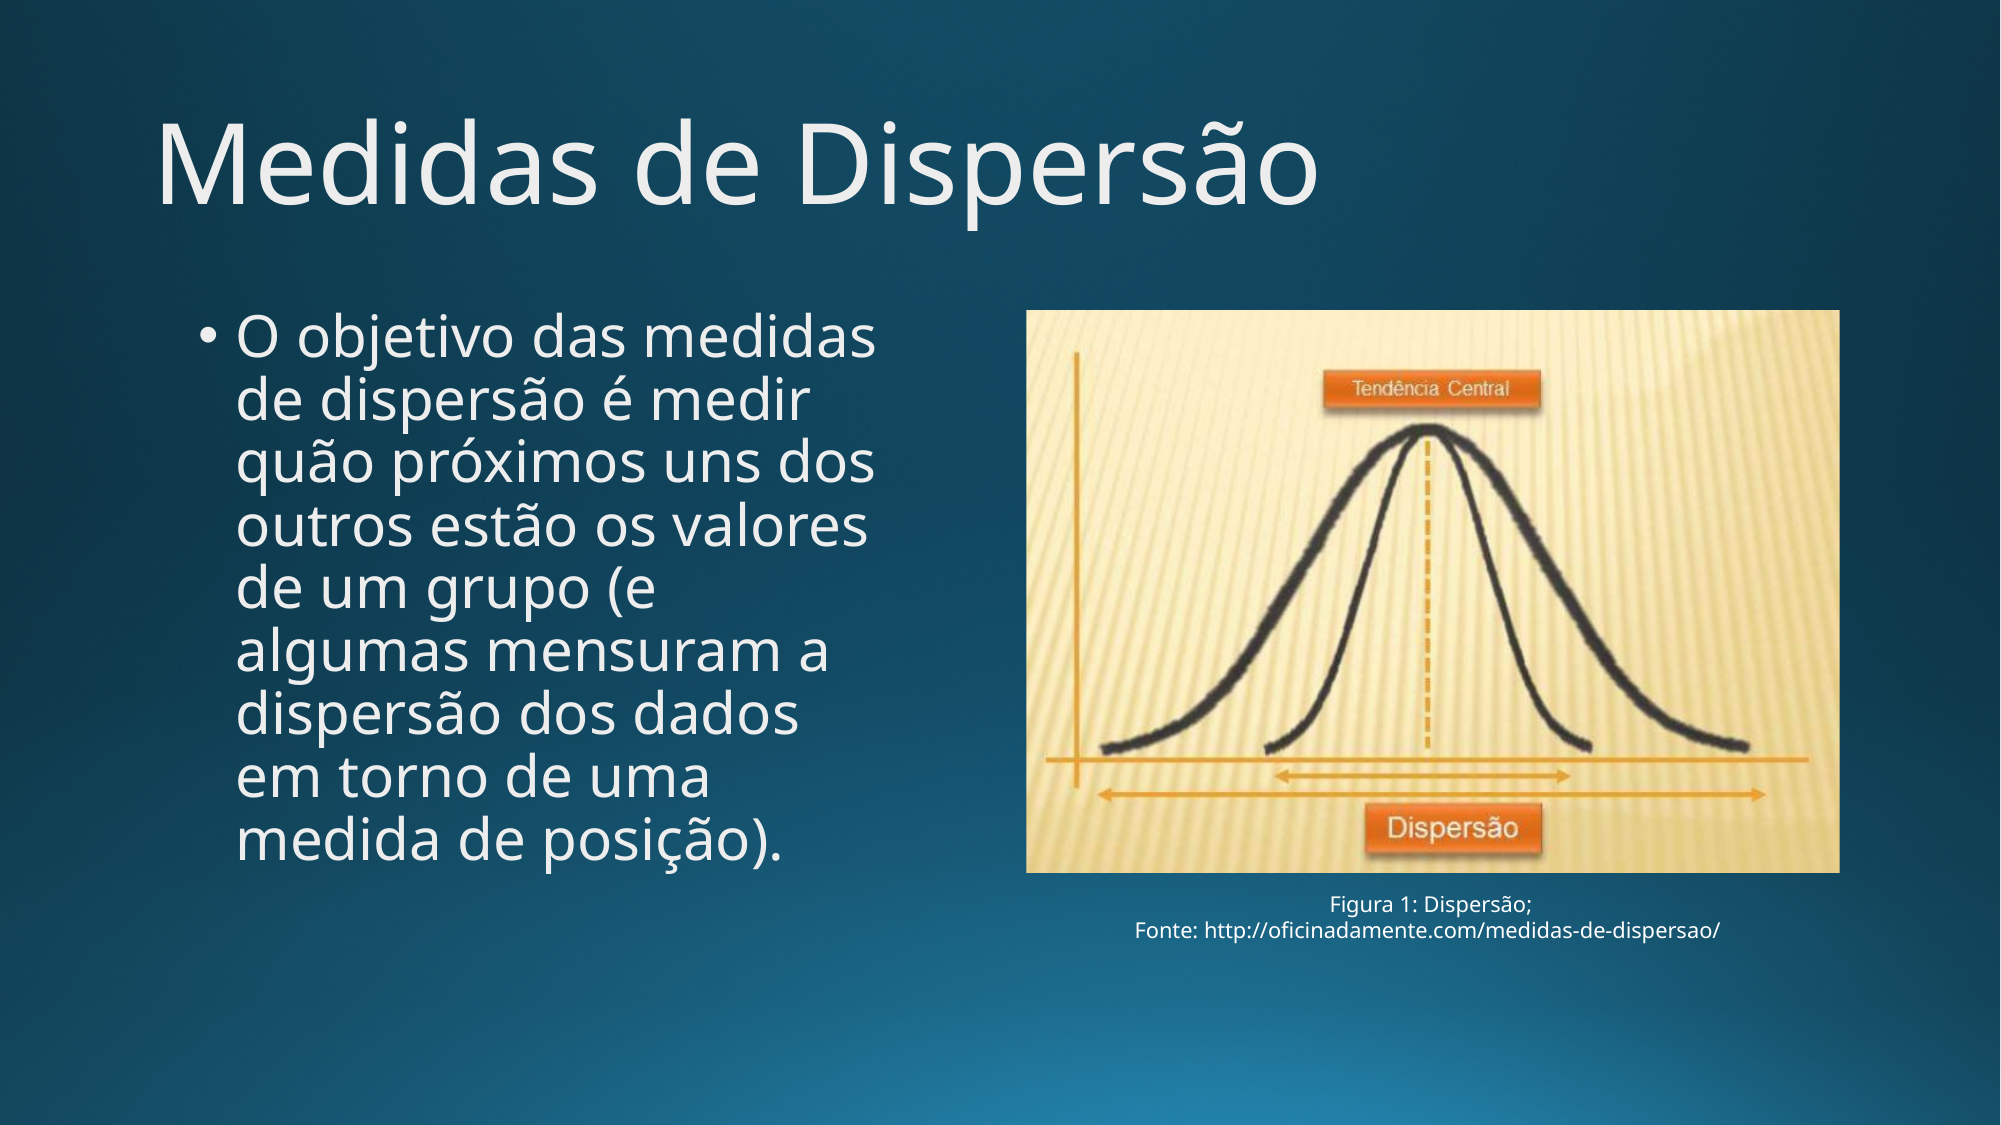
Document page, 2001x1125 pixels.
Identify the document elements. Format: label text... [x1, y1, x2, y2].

text_box Medidas de Dispersão [137, 59, 1863, 278]
text_box O objetivo das medidas de dispersão é medir quão próximos uns dos outros estão os valores de um grupo (e algumas mensuram a dispersão dos dados em torno de uma medida de posição). [183, 299, 903, 1013]
text_box Figura 1: Dispersão; Fonte: http://oficinadamente.com/medidas-de-dispersao/ [1048, 883, 1814, 951]
picture [0, 0, 2001, 1125]
